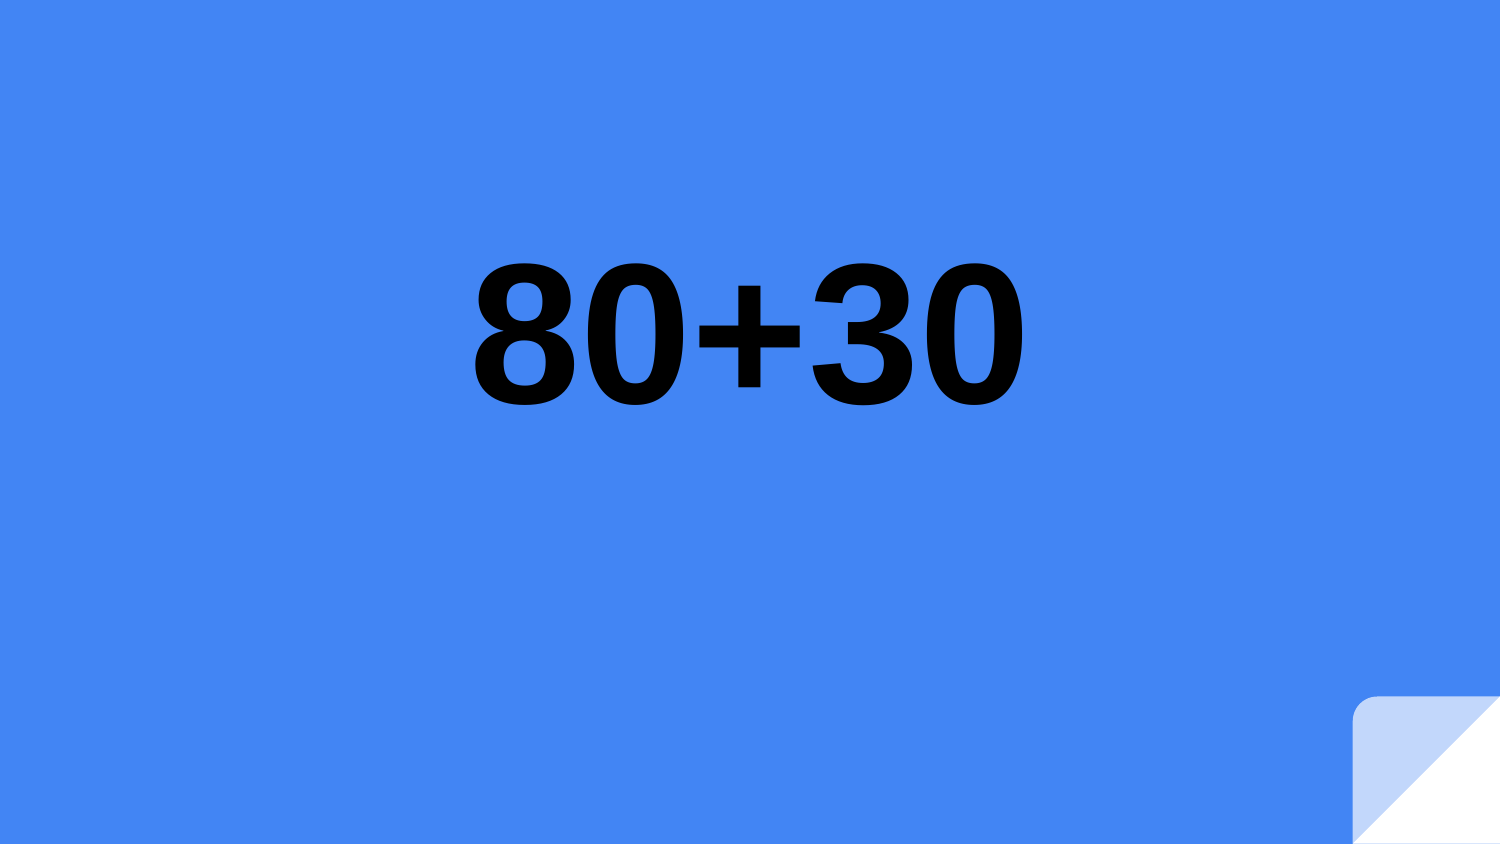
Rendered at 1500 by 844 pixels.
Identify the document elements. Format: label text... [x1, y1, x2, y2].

title 80+30 [51, 207, 1449, 459]
